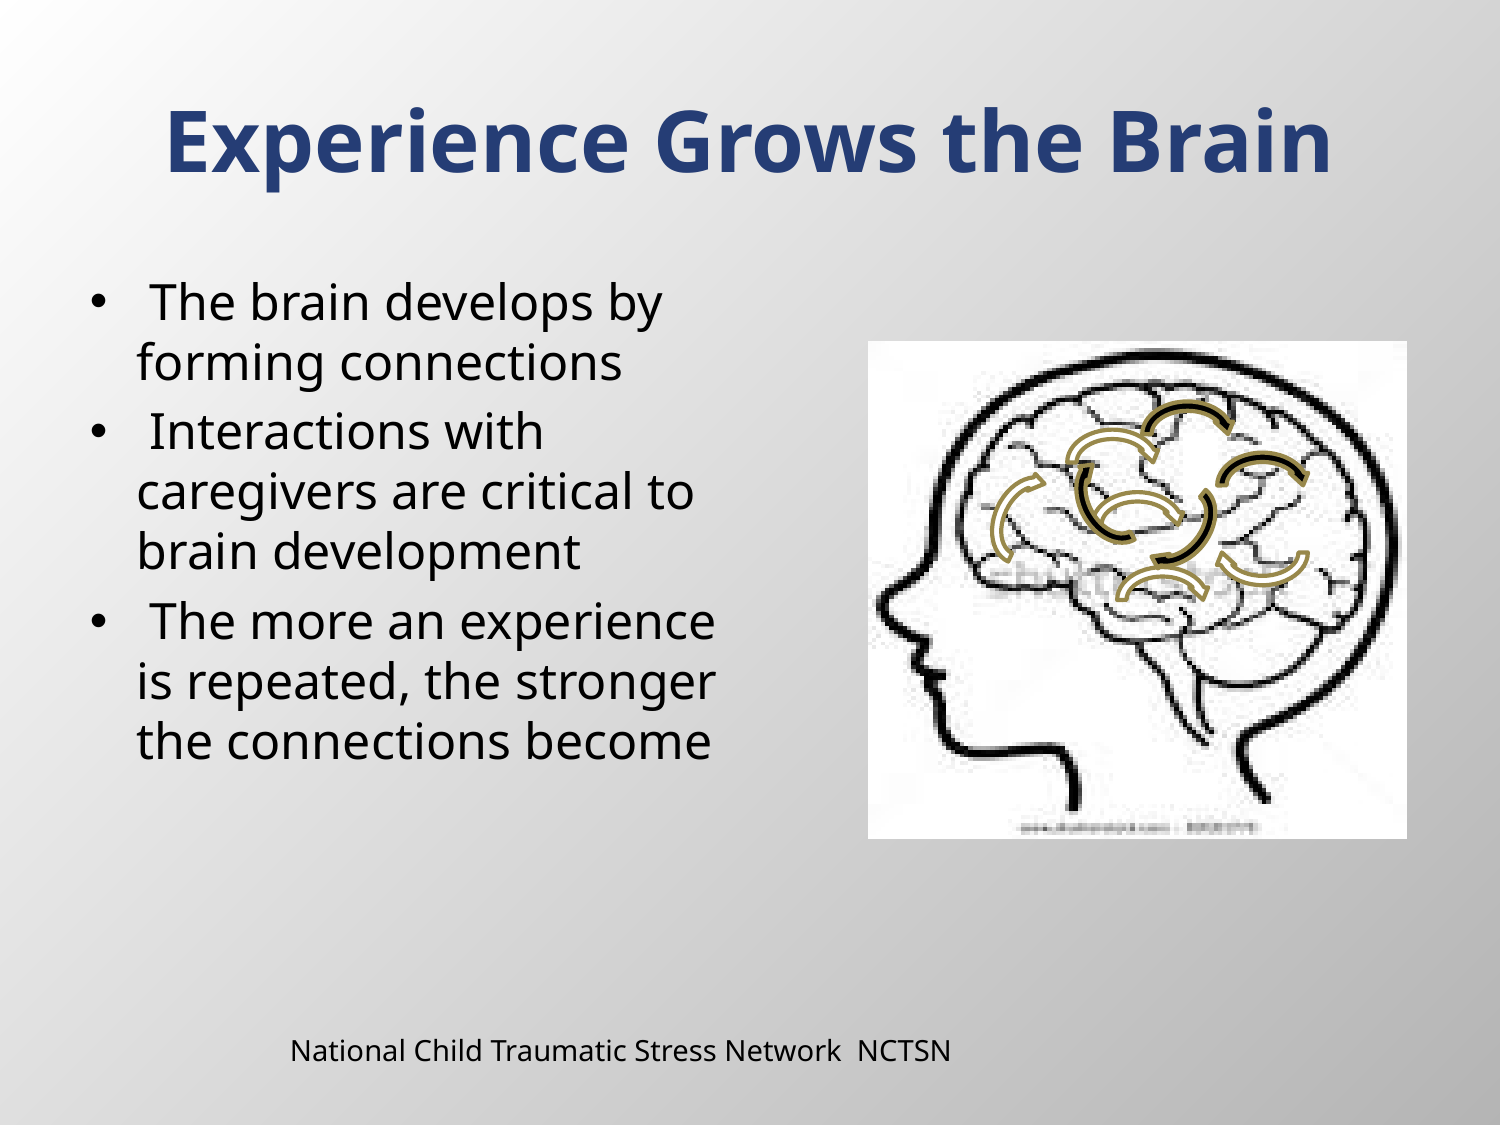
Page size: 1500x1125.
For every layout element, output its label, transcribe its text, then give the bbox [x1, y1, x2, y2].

text_box National Child Traumatic Stress Network NCTSN [274, 1024, 1100, 1075]
title Experience Grows the Brain [75, 45, 1425, 233]
list The brain develops by forming connections Interactions with caregivers are critical to brain development The more an experience is repeated, the stronger the connections become [75, 262, 738, 1005]
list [868, 341, 1407, 839]
